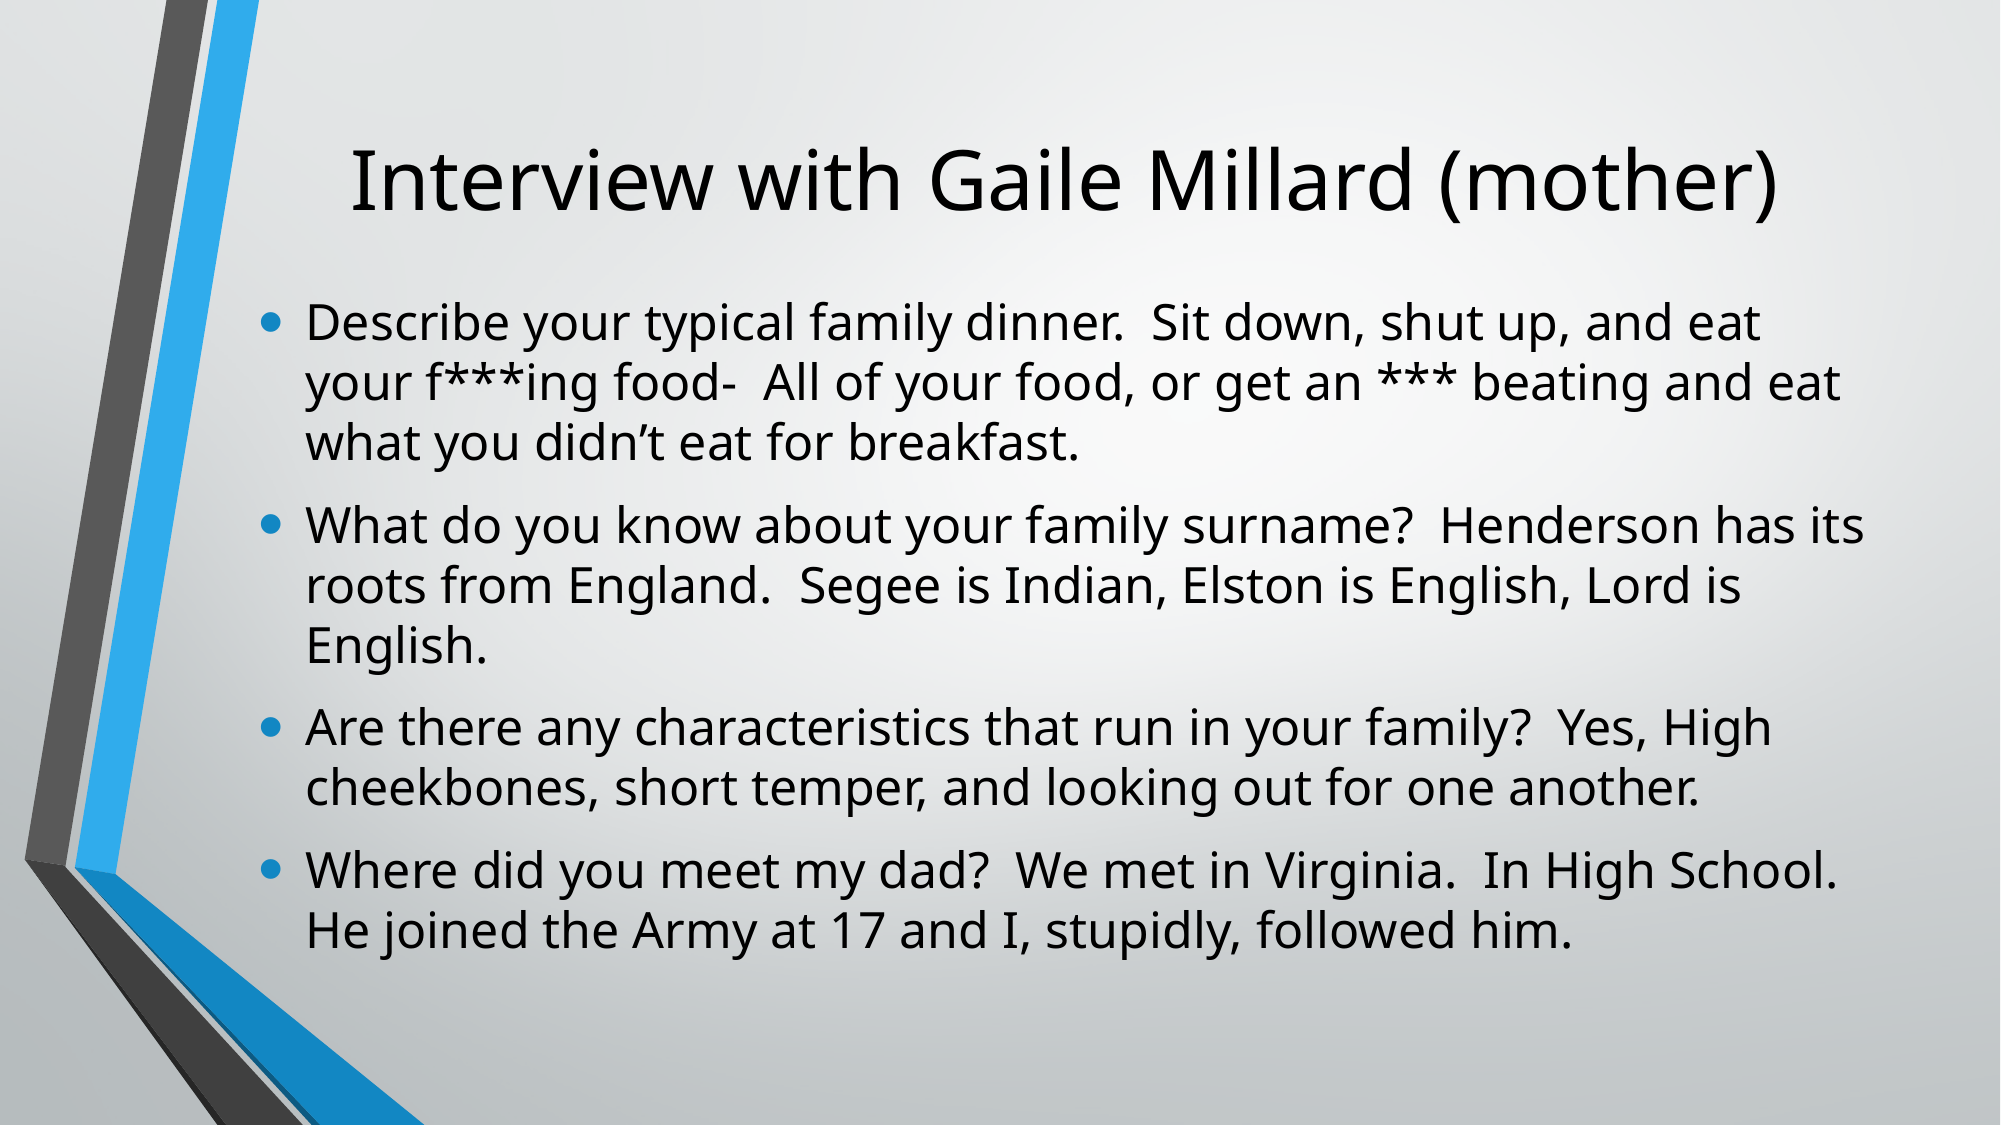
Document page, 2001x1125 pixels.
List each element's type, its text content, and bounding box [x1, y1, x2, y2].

title Interview with Gaile Millard (mother) [243, 112, 1887, 242]
list Describe your typical family dinner. Sit down, shut up, and eat your f***ing food- All of your food, or get an *** beating and eat what you didn’t eat for breakfast. What do you know about your family surname? Henderson has its roots from England. Segee is Indian, Elston is English, Lord is English. Are there any characteristics that run in your family? Yes, High cheekbones, short temper, and looking out for one another. Where did you meet my dad? We met in Virginia. In High School. He joined the Army at 17 and I, stupidly, followed him. [243, 283, 1887, 950]
